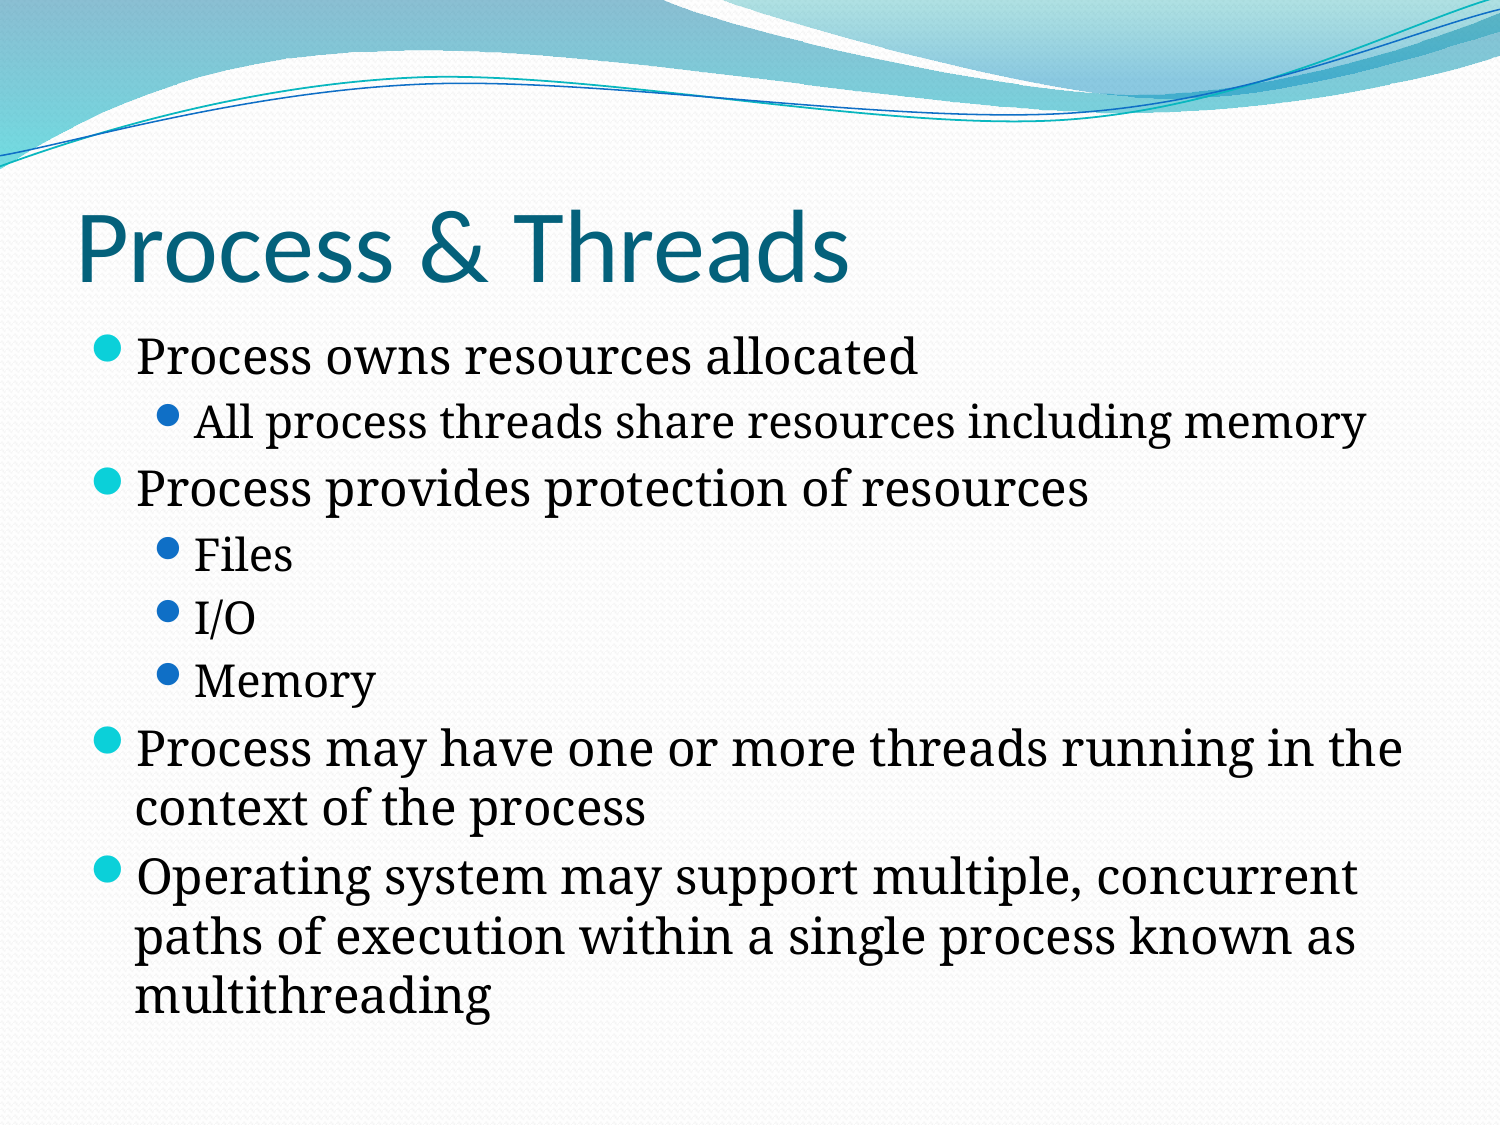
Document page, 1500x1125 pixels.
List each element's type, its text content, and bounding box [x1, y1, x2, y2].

title Process & Threads [75, 115, 1425, 303]
list Process owns resources allocated All process threads share resources including memory Process provides protection of resources Files I/O Memory Process may have one or more threads running in the context of the process Operating system may support multiple, concurrent paths of execution within a single process known as multithreading [75, 317, 1425, 1038]
